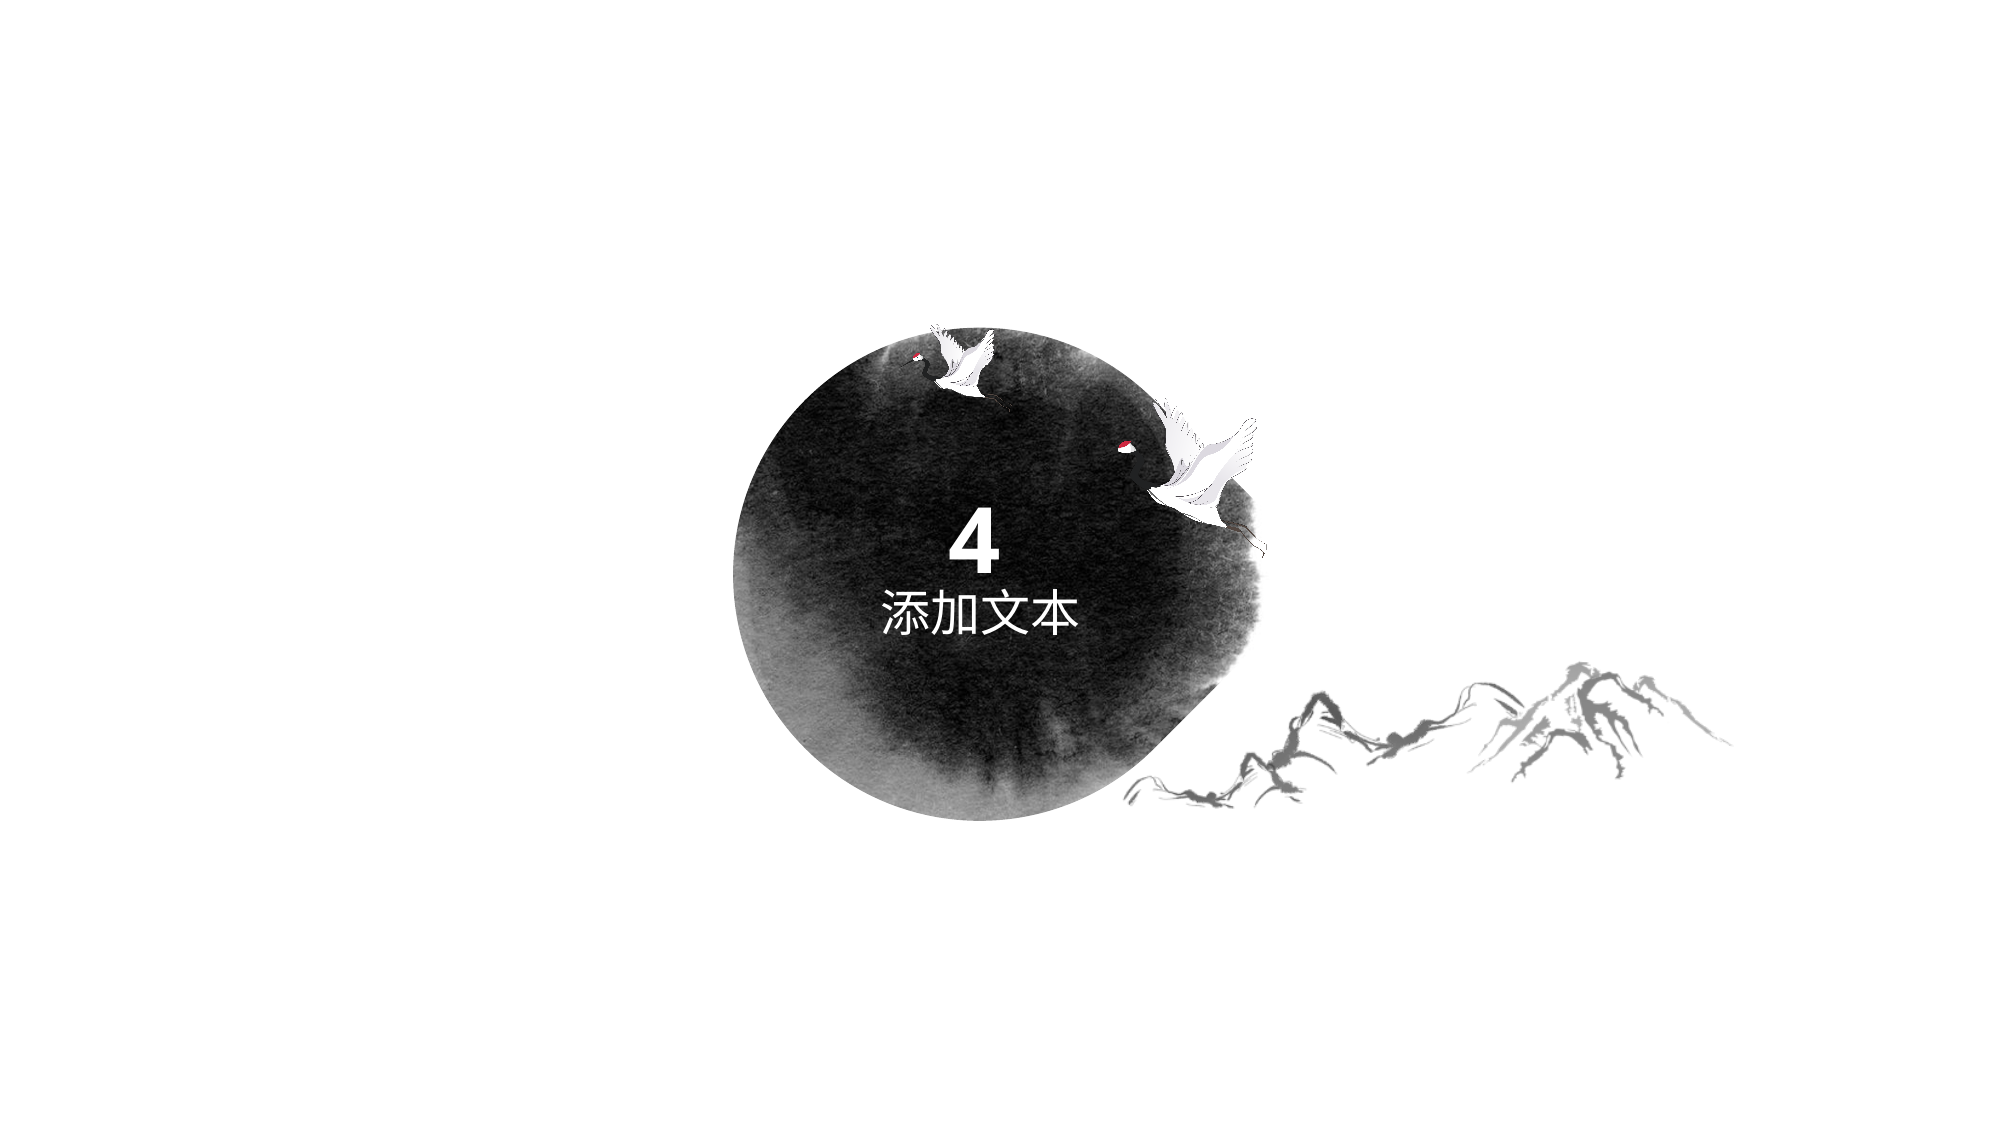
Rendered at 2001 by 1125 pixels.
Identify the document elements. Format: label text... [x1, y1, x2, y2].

picture [900, 324, 1267, 558]
text_box [1016, 512, 1329, 649]
picture [1083, 649, 1734, 828]
text_box 添加文本 [853, 596, 1108, 649]
text_box [733, 340, 1083, 821]
text_box 4 [933, 558, 1016, 599]
